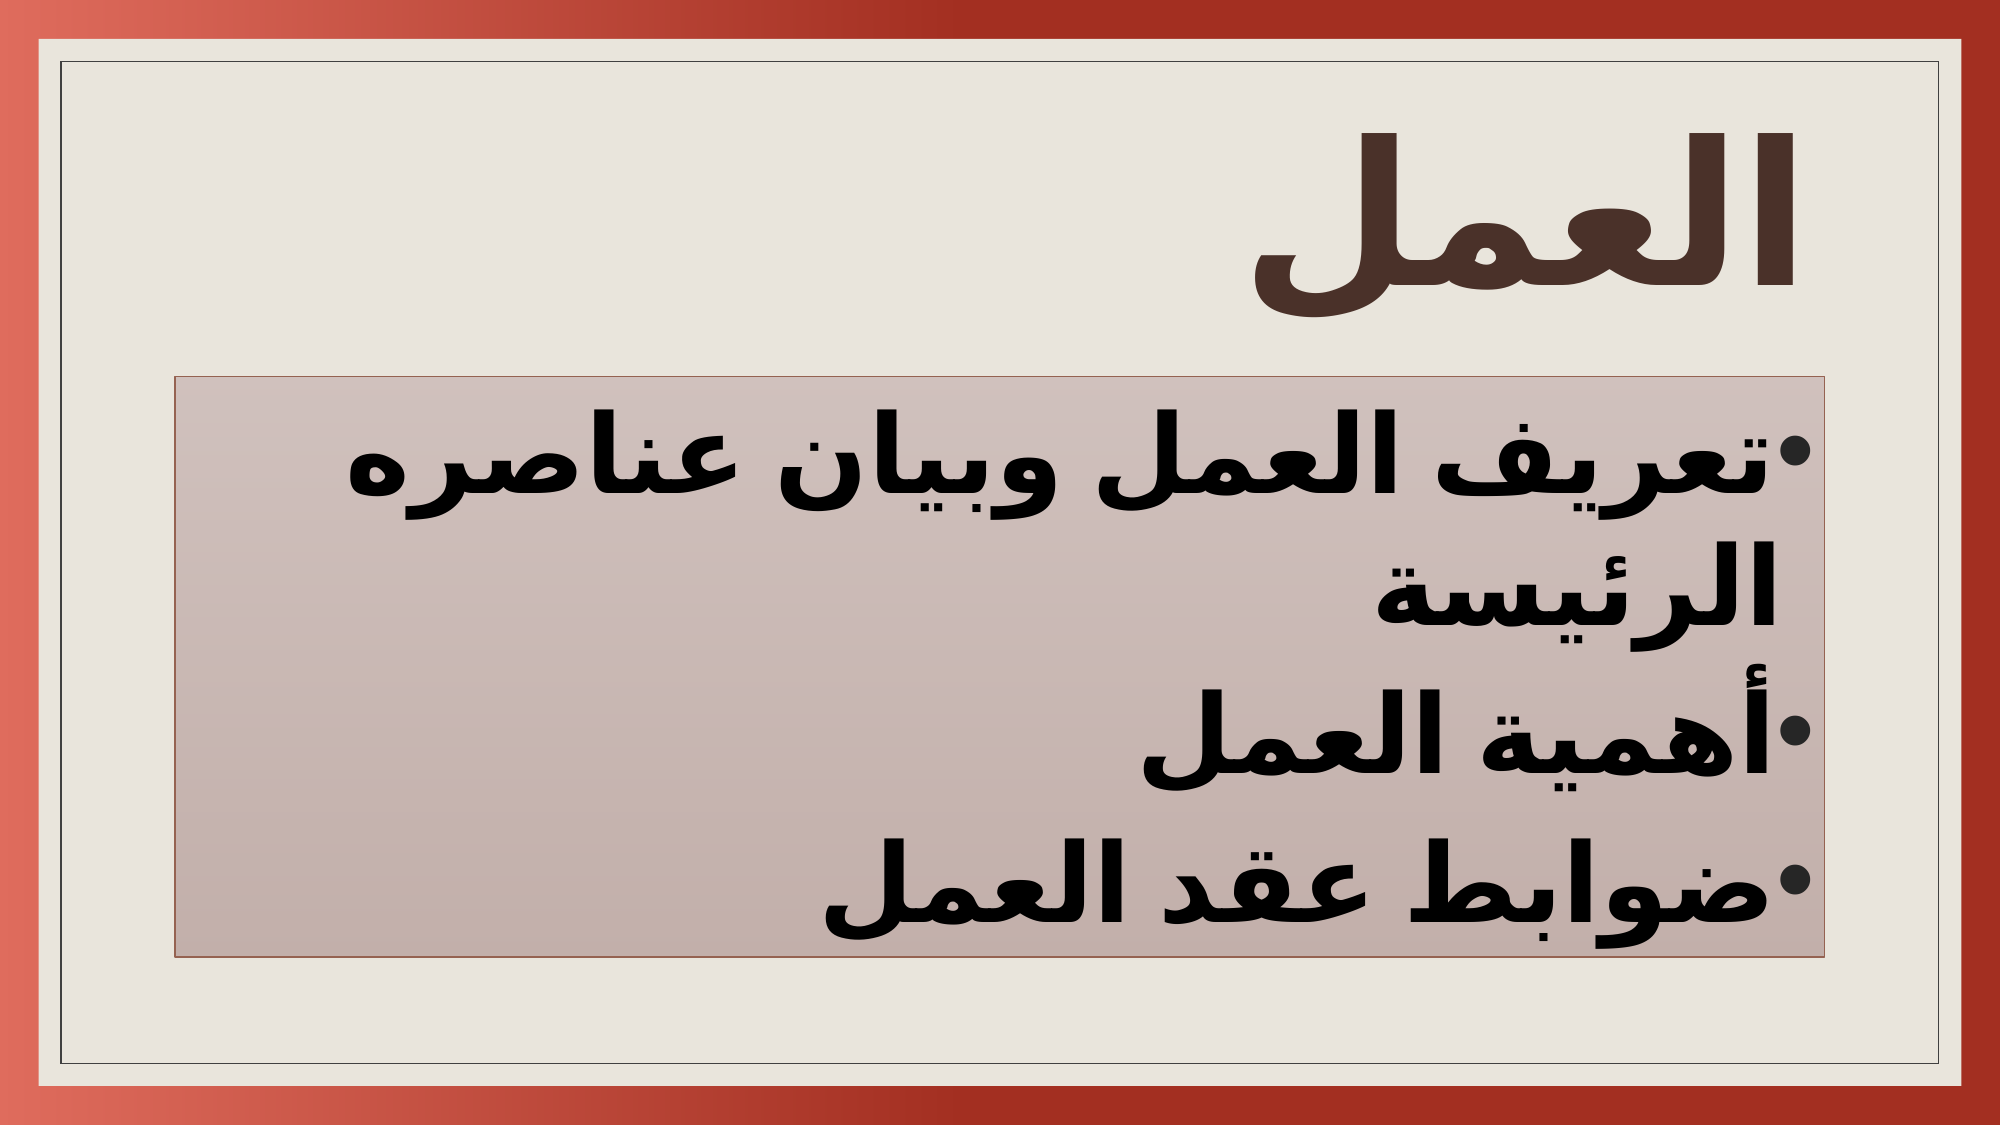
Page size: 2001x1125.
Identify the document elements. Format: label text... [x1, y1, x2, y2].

list تعريف العمل وبيان عناصره الرئيسة أهمية العمل ضوابط عقد العمل [174, 376, 1825, 958]
title العمل [174, 92, 1825, 349]
